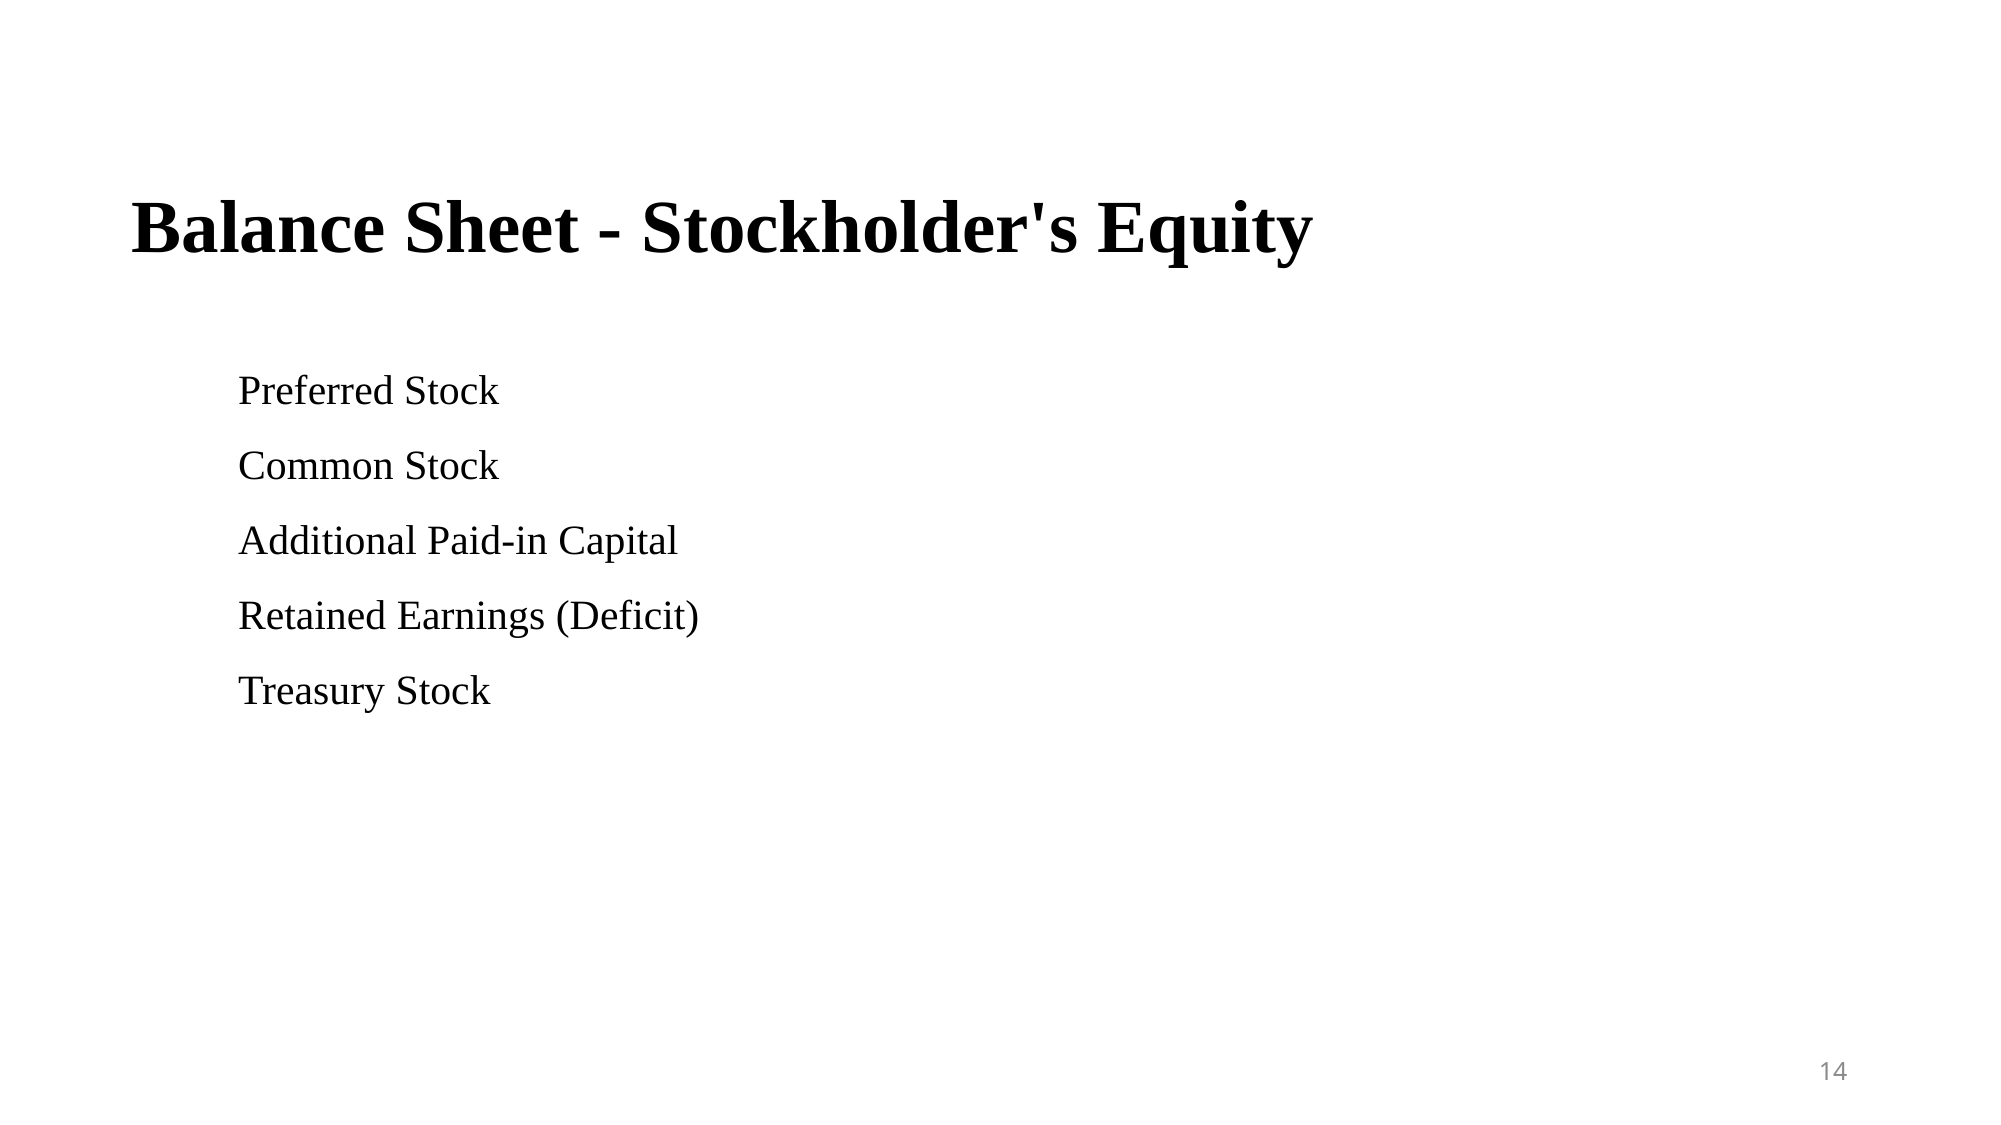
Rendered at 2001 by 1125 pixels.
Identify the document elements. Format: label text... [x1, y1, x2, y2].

list Preferred Stock Common Stock Additional Paid-in Capital Retained Earnings (Deficit) Treasury Stock [223, 236, 718, 889]
slide_number 14 [1412, 1042, 1863, 1103]
title Balance Sheet - Stockholder's Equity [116, 174, 1917, 282]
